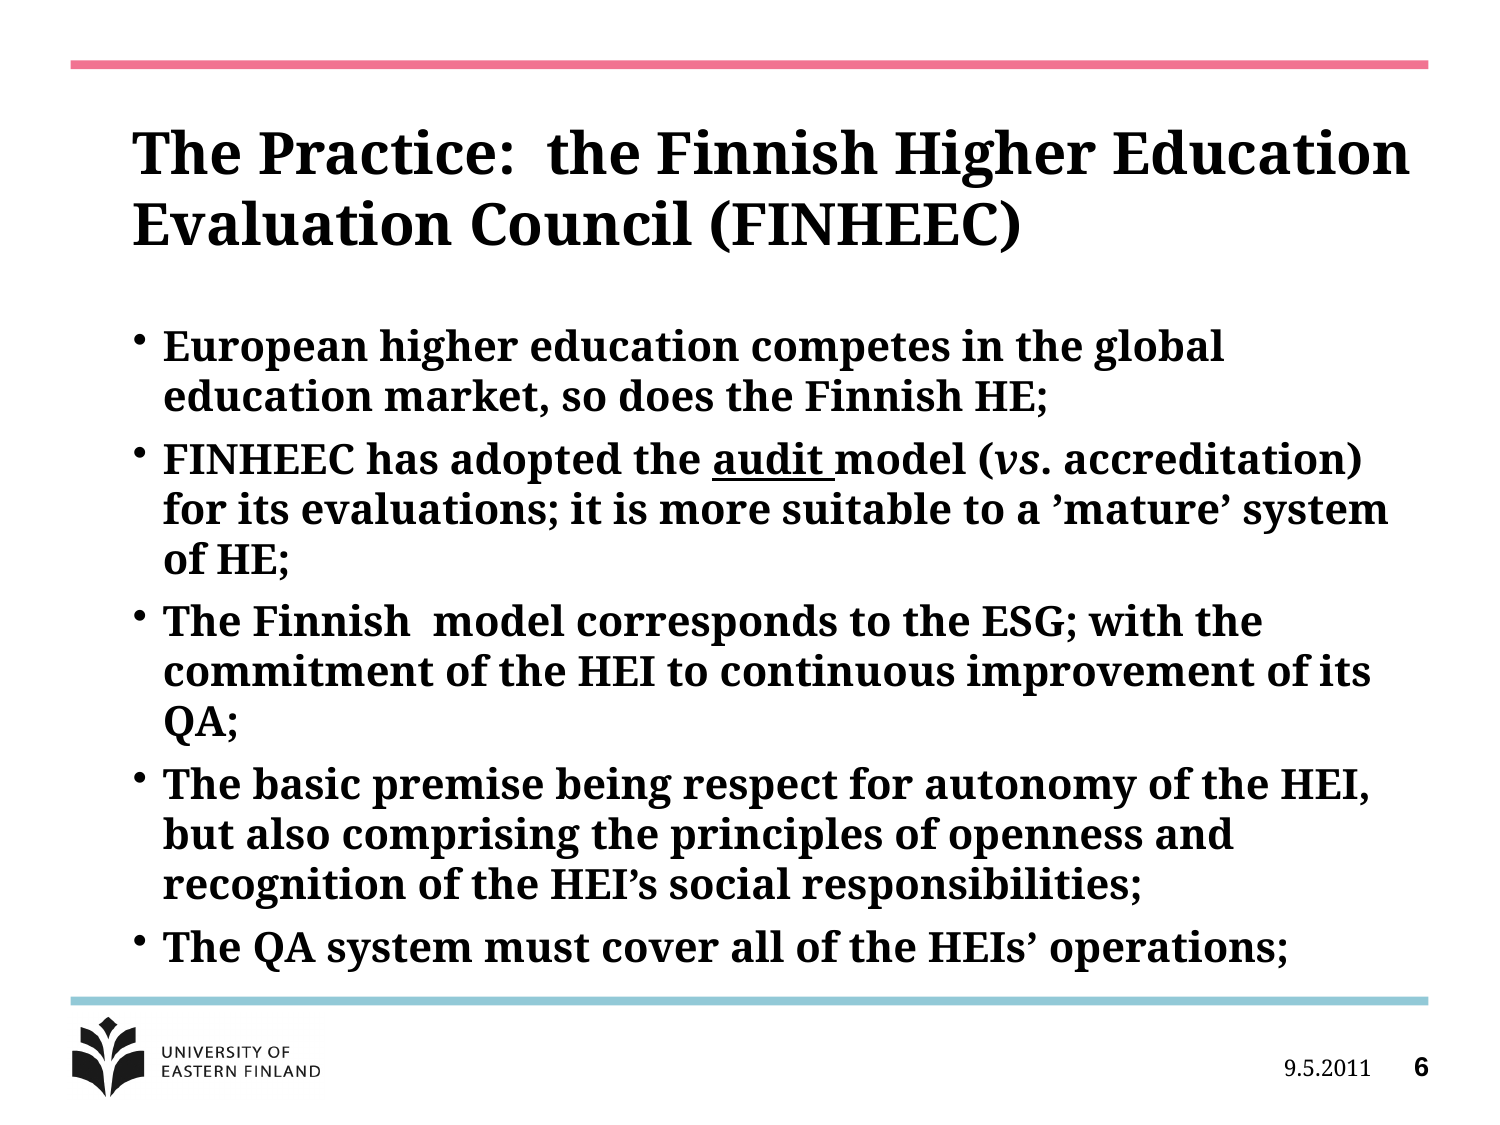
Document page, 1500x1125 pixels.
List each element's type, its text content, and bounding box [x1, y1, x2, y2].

title The Practice: the Finnish Higher Education Evaluation Council (FINHEEC) [117, 107, 1430, 274]
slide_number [1228, 1046, 1369, 1089]
picture [67, 1012, 325, 1100]
slide_number 6 [1369, 1046, 1430, 1089]
list European higher education competes in the global education market, so does the Finnish HE; FINHEEC has adopted the audit model (vs. accreditation) for its evaluations; it is more suitable to a ’mature’ system of HE; The Finnish model corresponds to the ESG; with the commitment of the HEI to continuous improvement of its QA; The basic premise being respect for autonomy of the HEI, but also comprising the principles of openness and recognition of the HEI’s social responsibilities; The QA system must cover all of the HEIs’ operations; [117, 312, 1430, 988]
